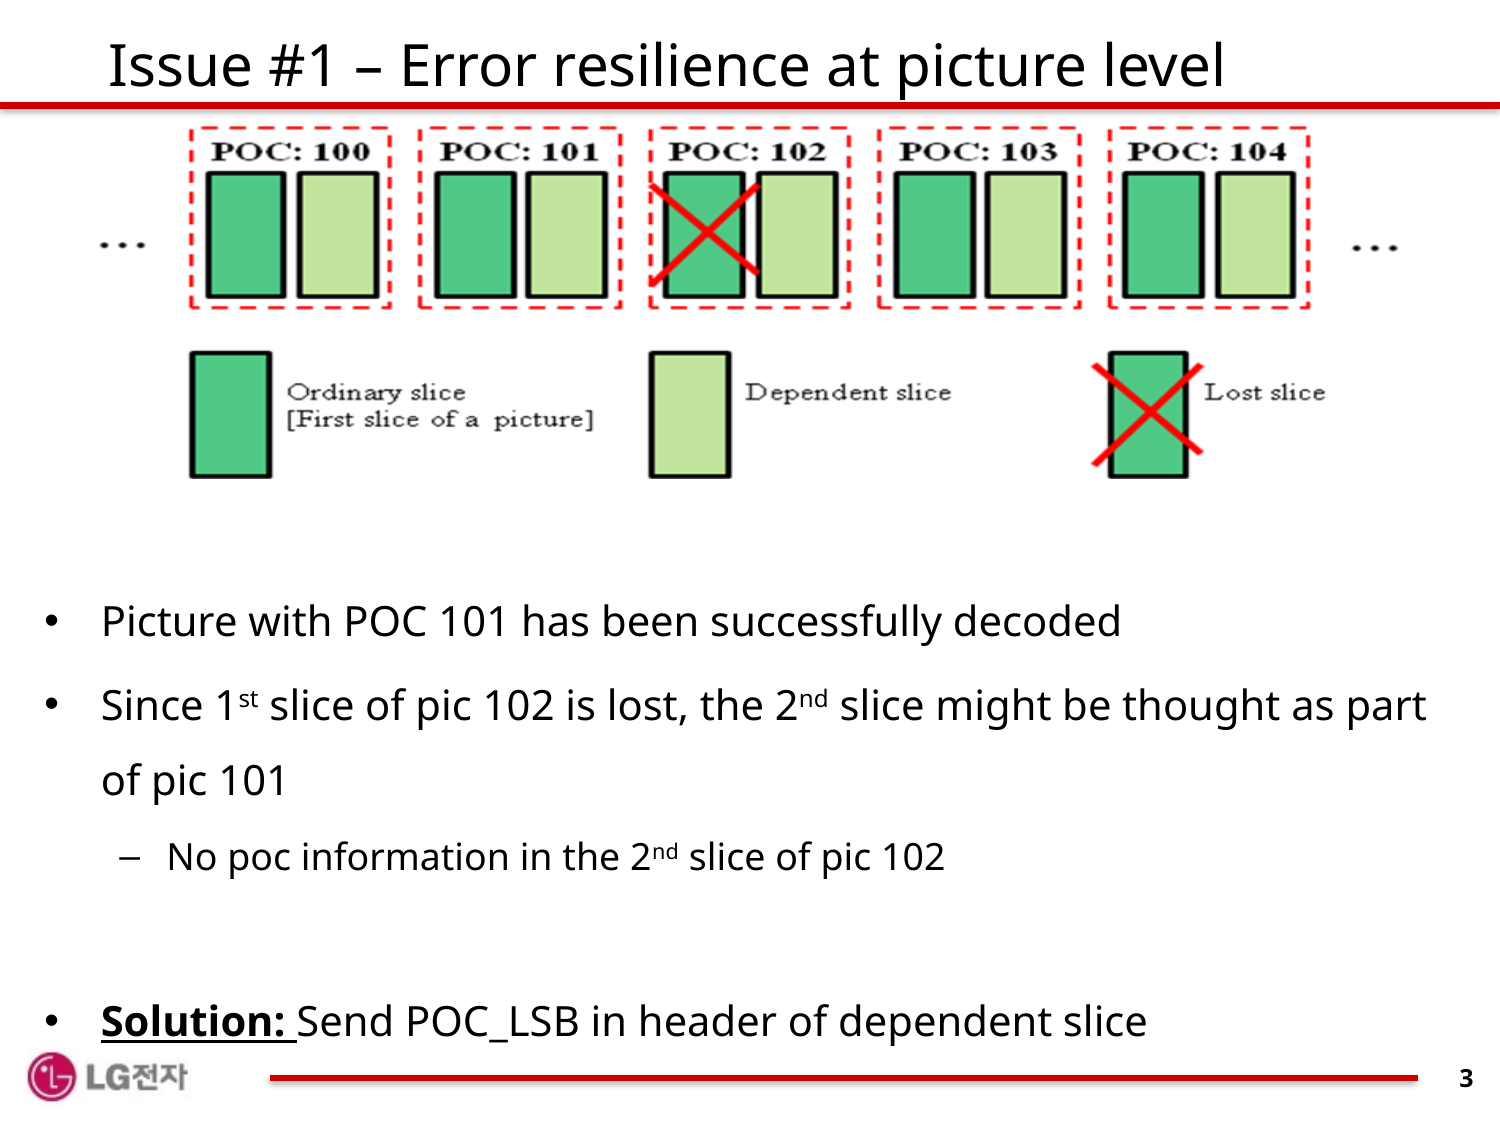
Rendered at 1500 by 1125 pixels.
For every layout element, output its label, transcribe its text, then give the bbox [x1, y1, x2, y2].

list Picture with POC 101 has been successfully decoded Since 1st slice of pic 102 is lost, the 2nd slice might be thought as part of pic 101 No poc information in the 2nd slice of pic 102 Solution: Send POC_LSB in header of dependent slice [29, 562, 1471, 1059]
picture [0, 1037, 249, 1125]
slide_number 3 [1417, 1054, 1489, 1114]
picture [52, 125, 1448, 481]
title Issue #1 – Error resilience at picture level [93, 32, 1459, 94]
